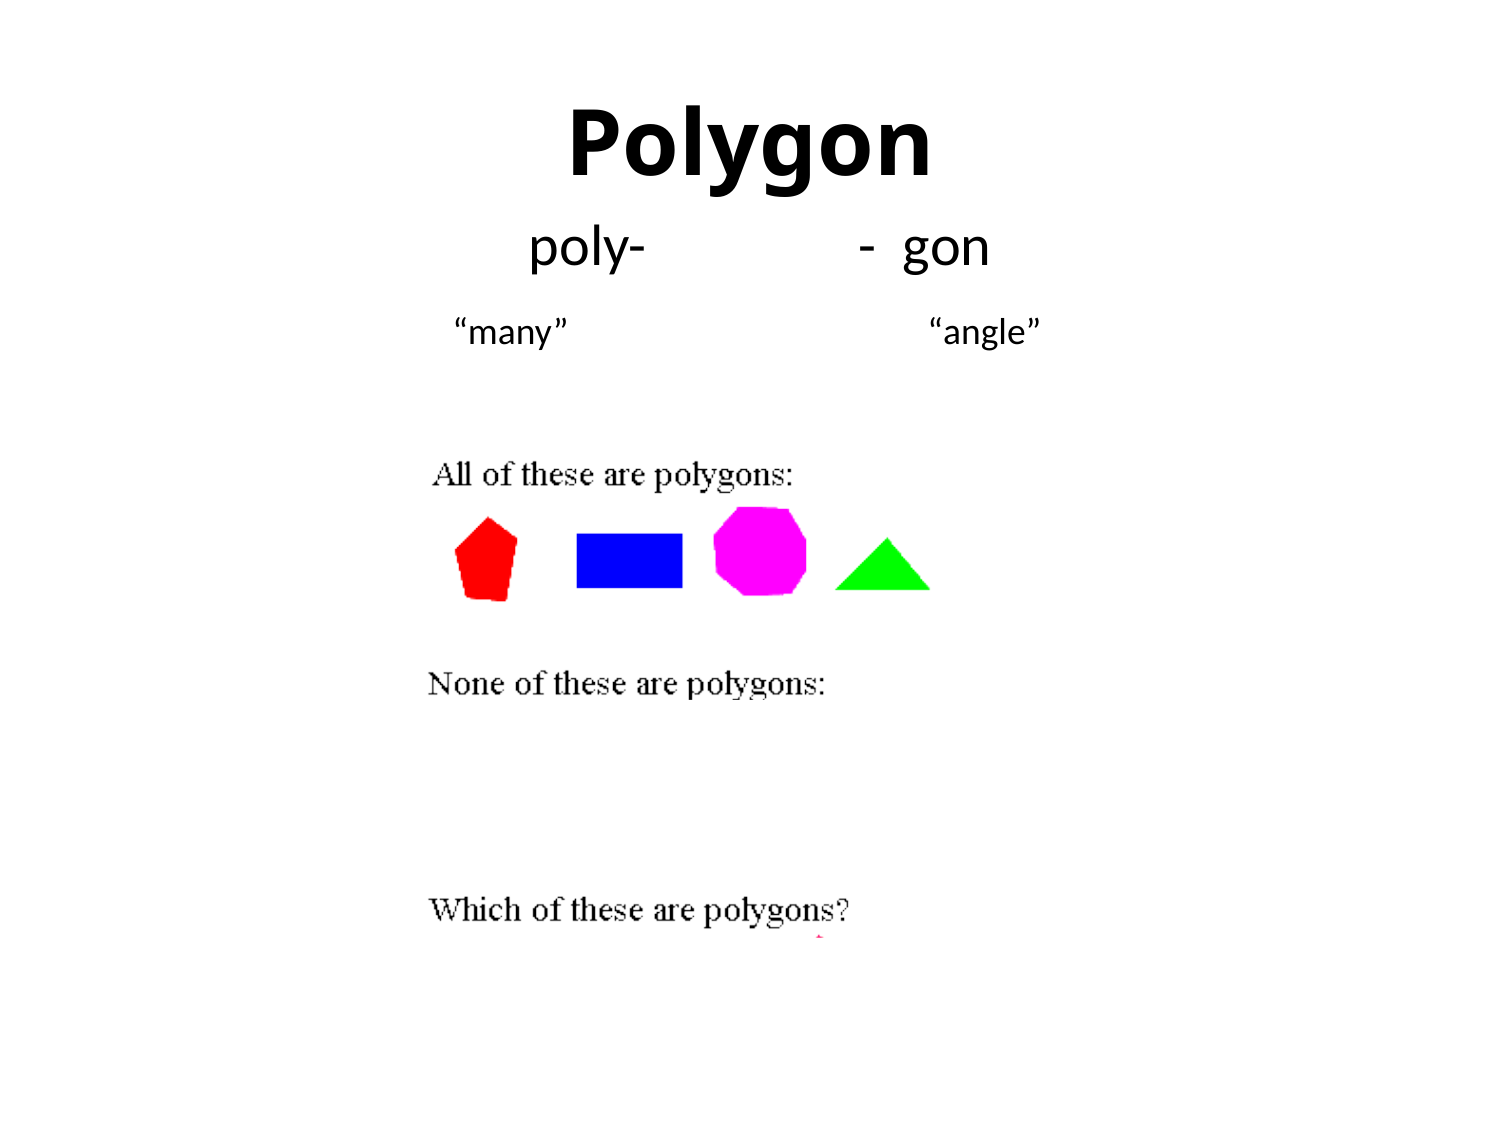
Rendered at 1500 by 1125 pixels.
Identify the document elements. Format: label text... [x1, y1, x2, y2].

picture [362, 412, 1076, 1125]
title Polygon [75, 45, 1425, 233]
text_box poly- [500, 200, 675, 285]
text_box “many” [437, 299, 613, 360]
text_box - gon [837, 200, 1013, 285]
text_box “angle” [912, 299, 1088, 360]
